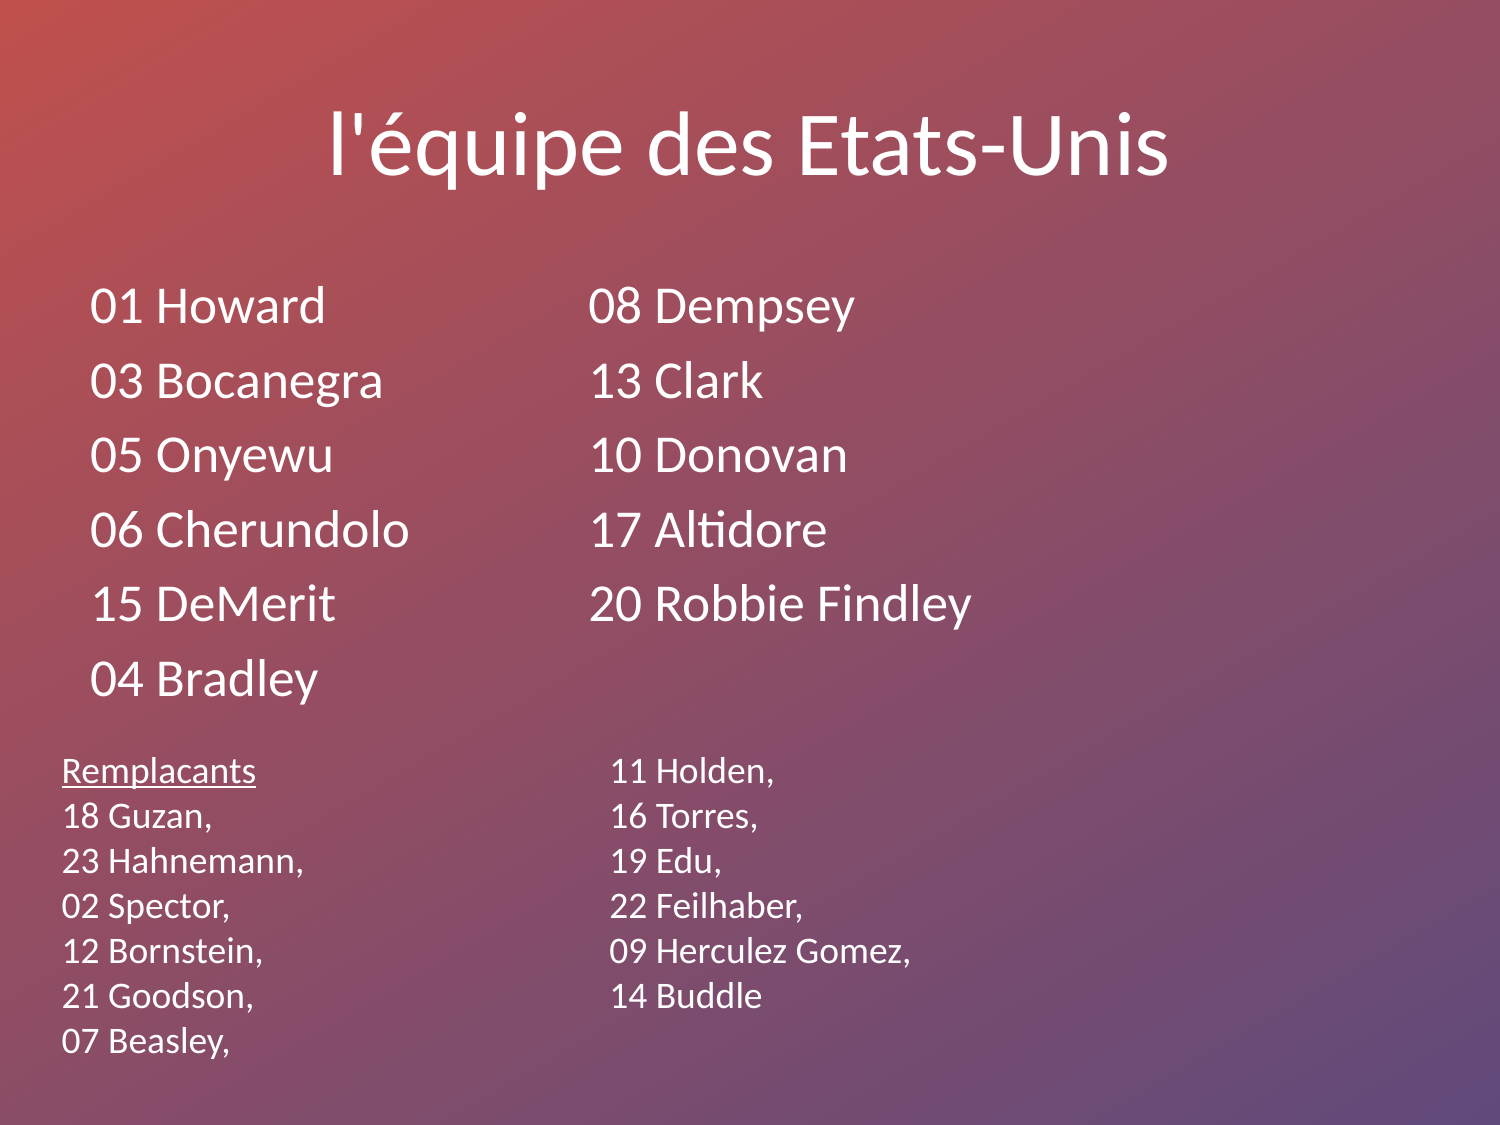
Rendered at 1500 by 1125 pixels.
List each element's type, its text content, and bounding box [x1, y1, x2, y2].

text_box Remplacants 18 Guzan, 23 Hahnemann, 02 Spector, 12 Bornstein, 21 Goodson, 07 Beasley, 11 Holden, 16 Torres, 19 Edu, 22 Feilhaber, 09 Herculez Gomez, 14 Buddle [46, 738, 1172, 1116]
list 01 Howard 03 Bocanegra 05 Onyewu 06 Cherundolo 15 DeMerit 04 Bradley 08 Dempsey 13 Clark 10 Donovan 17 Altidore 20 Robbie Findley [75, 262, 1102, 715]
title l'équipe des Etats-Unis [75, 45, 1425, 233]
